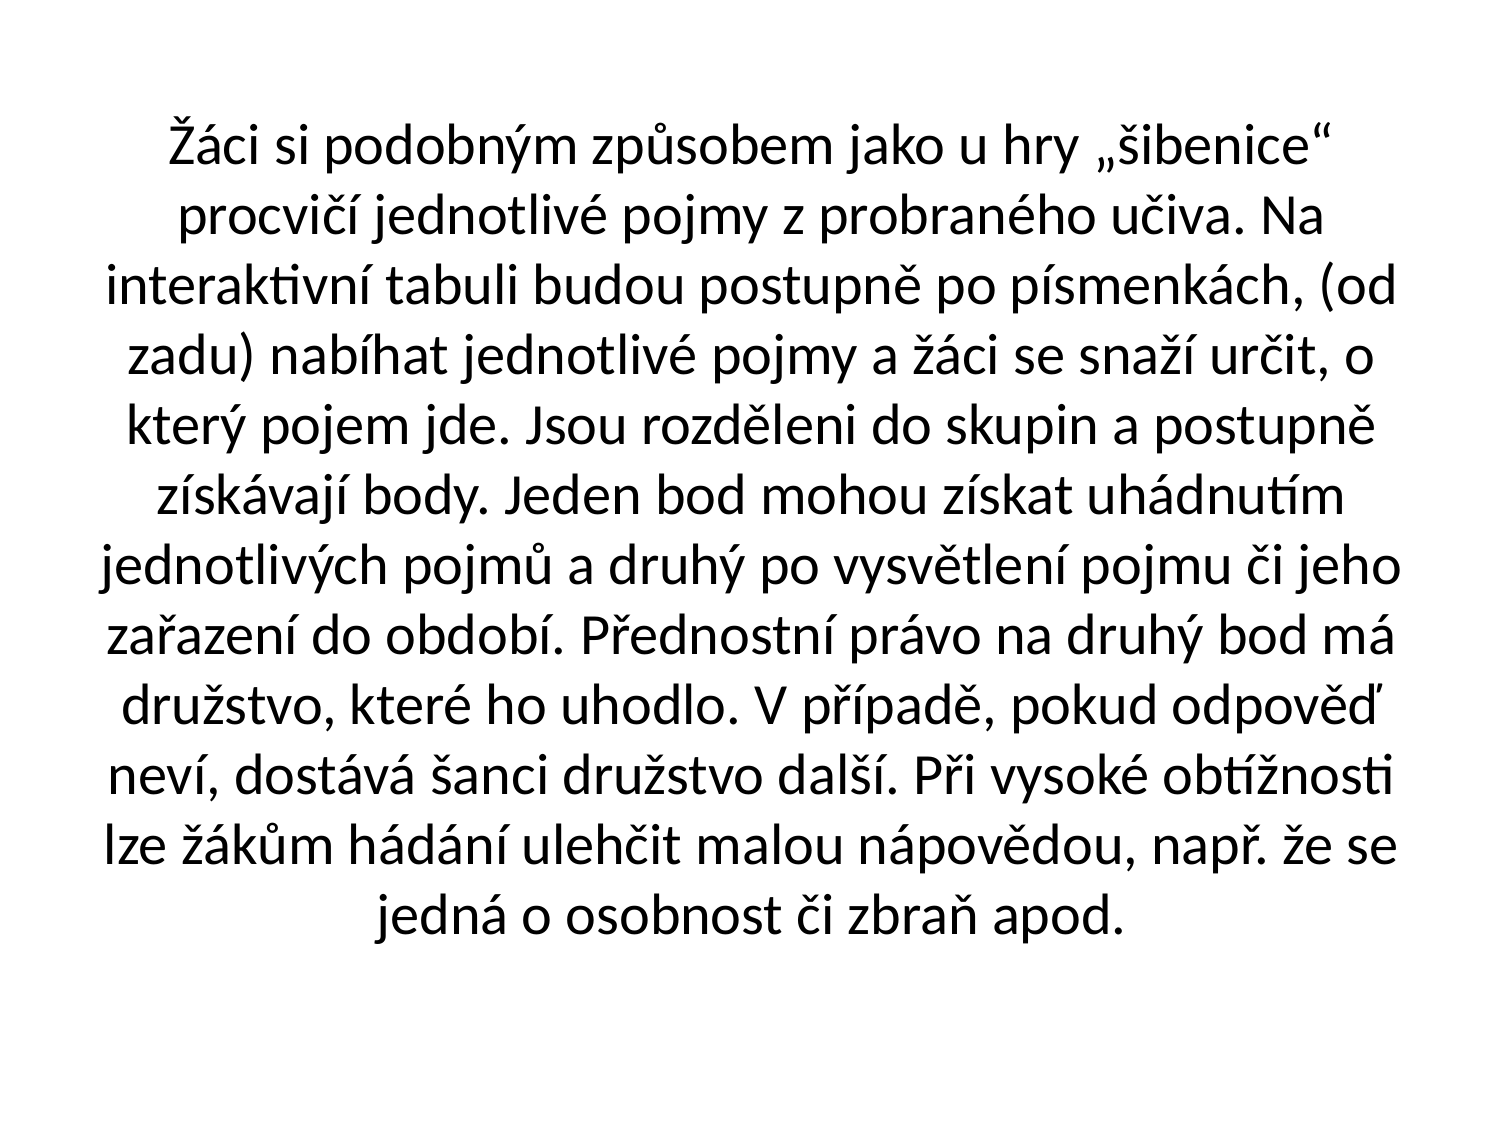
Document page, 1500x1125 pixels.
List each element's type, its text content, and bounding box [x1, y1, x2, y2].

title Žáci si podobným způsobem jako u hry „šibenice“ procvičí jednotlivé pojmy z probraného učiva. Na interaktivní tabuli budou postupně po písmenkách, (od zadu) nabíhat jednotlivé pojmy a žáci se snaží určit, o který pojem jde. Jsou rozděleni do skupin a postupně získávají body. Jeden bod mohou získat uhádnutím jednotlivých pojmů a druhý po vysvětlení pojmu či jeho zařazení do období. Přednostní právo na druhý bod má družstvo, které ho uhodlo. V případě, pokud odpověď neví, dostává šanci družstvo další. Při vysoké obtížnosti lze žákům hádání ulehčit malou nápovědou, např. že se jedná o osobnost či zbraň apod. [76, 432, 1427, 621]
